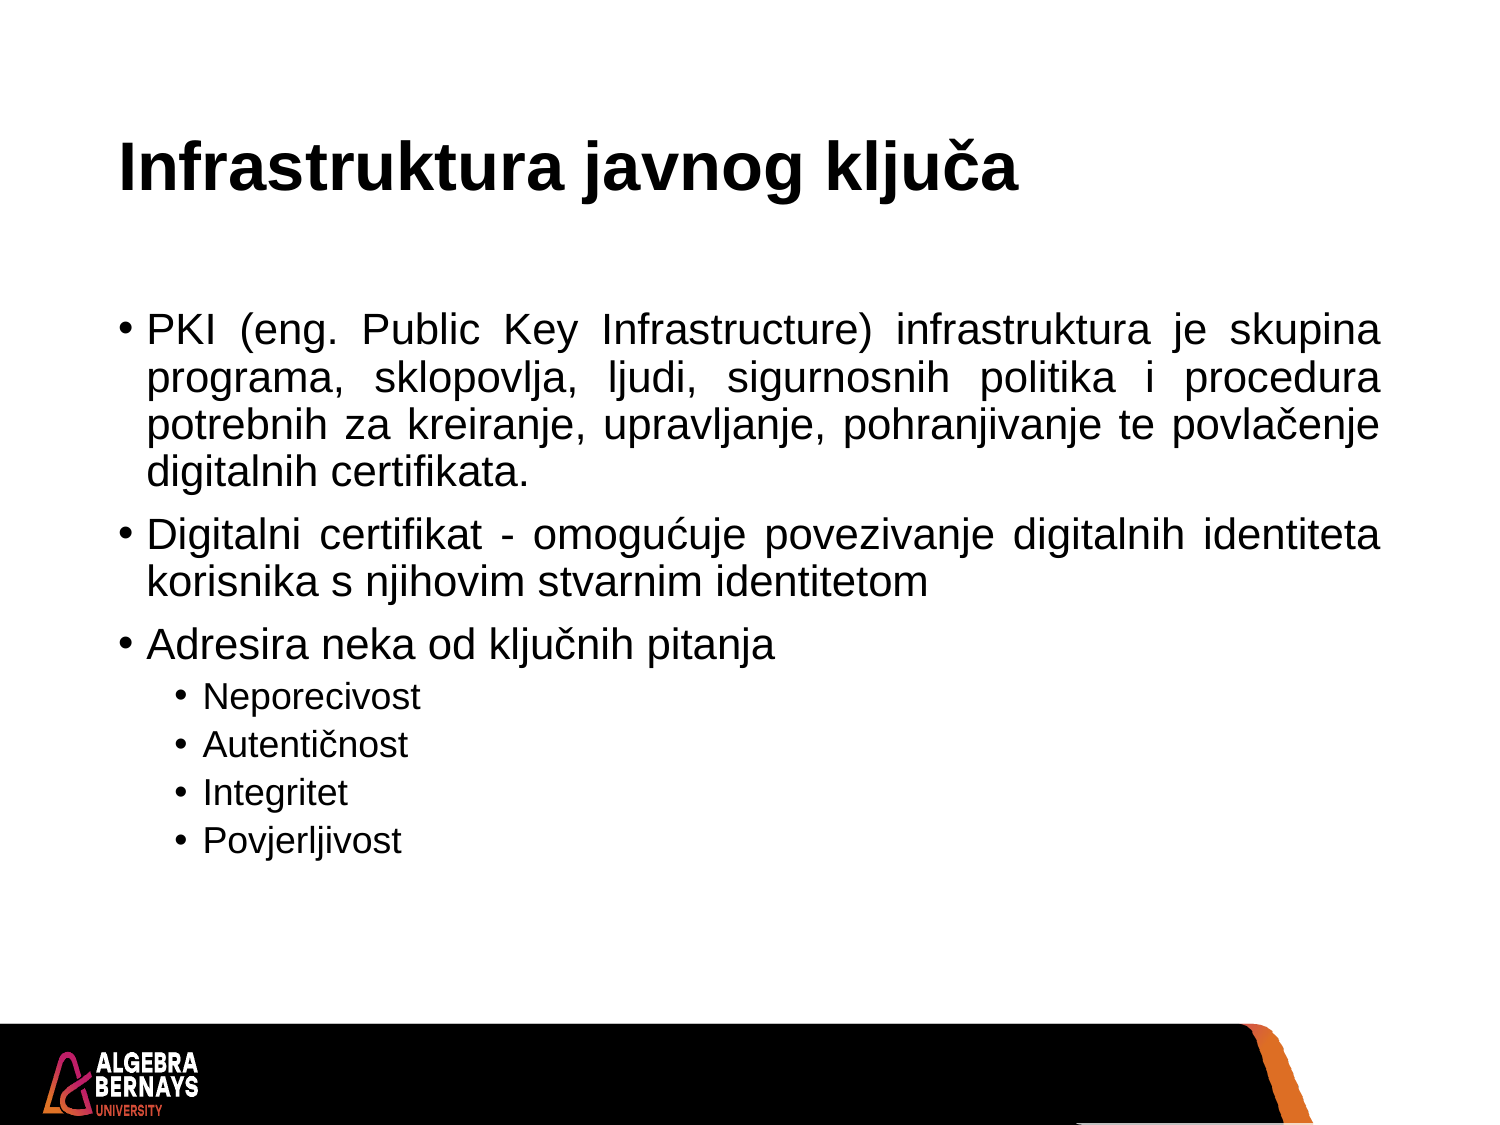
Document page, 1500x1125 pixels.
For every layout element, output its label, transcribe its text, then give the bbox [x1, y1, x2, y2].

title Infrastruktura javnog ključa [103, 59, 1397, 278]
list PKI (eng. Public Key Infrastructure) infrastruktura je skupina programa, sklopovlja, ljudi, sigurnosnih politika i procedura potrebnih za kreiranje, upravljanje, pohranjivanje te povlačenje digitalnih certifikata. Digitalni certifikat - omogućuje povezivanje digitalnih identiteta korisnika s njihovim stvarnim identitetom Adresira neka od ključnih pitanja Neporecivost Autentičnost Integritet Povjerljivost [103, 299, 1397, 1014]
picture [0, 1023, 1468, 1125]
